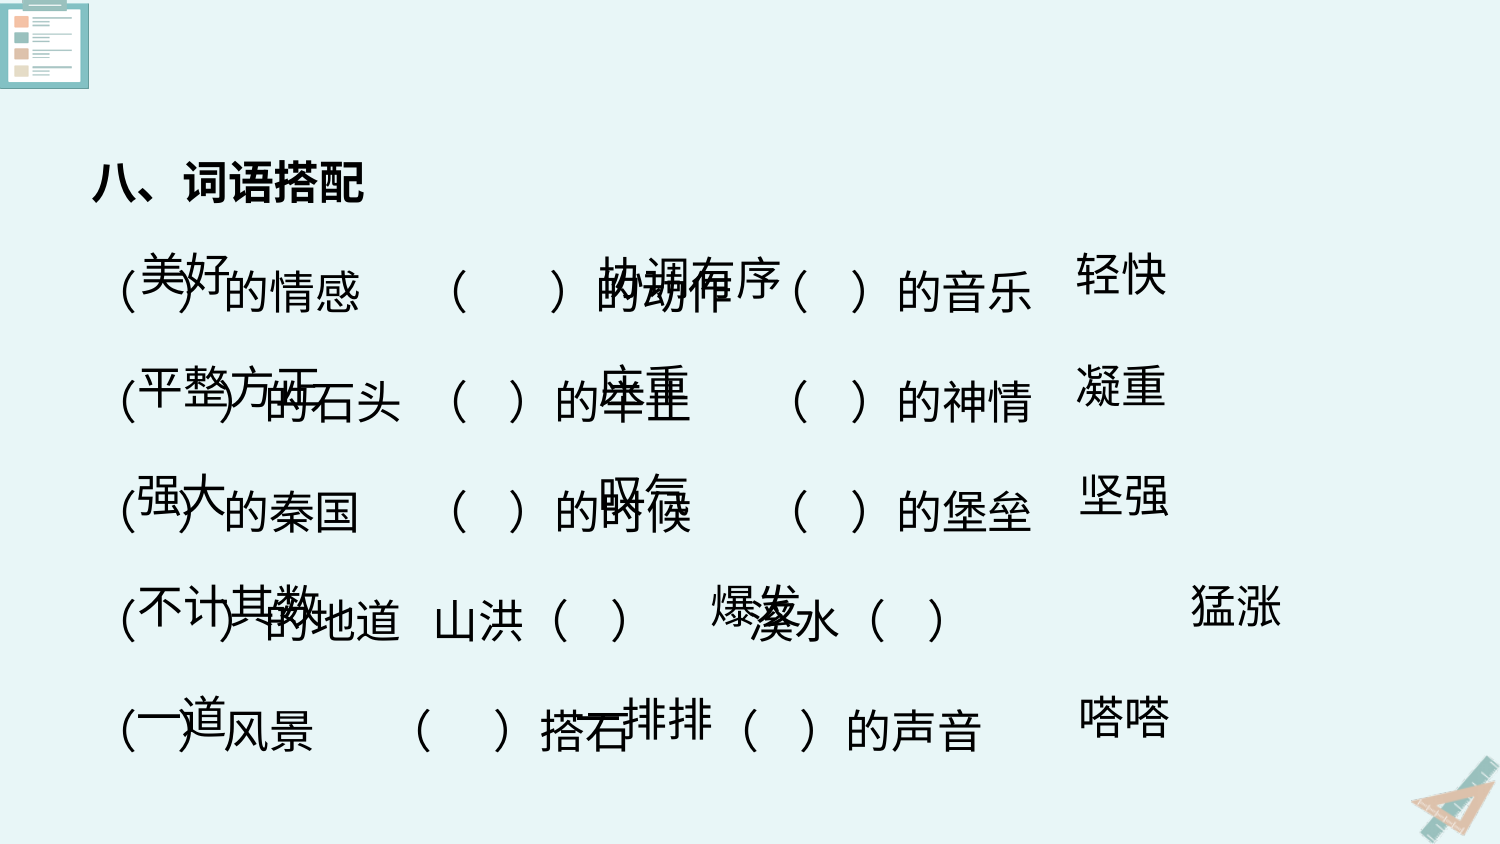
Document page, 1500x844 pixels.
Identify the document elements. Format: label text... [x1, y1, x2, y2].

text_box 强大 [121, 458, 243, 529]
text_box 凝重 [1061, 350, 1183, 420]
text_box 爆发 [695, 570, 817, 641]
text_box 坚强 [1063, 459, 1186, 529]
text_box 轻快 [1061, 238, 1183, 309]
text_box 八、词语搭配 （ ）的情感 （ ）的动作 （ ）的音乐 （ ）的石头 （ ）的举止 （ ）的神情 （ ）的秦国 （ ）的时候 （ ）的堡垒 （ ）的地道 山洪（ ） 溪水（ ） （ ）风景 （ ）搭石 （ ）的声音 [76, 91, 1450, 766]
text_box 平整方正 [123, 351, 336, 421]
picture [0, 0, 89, 89]
text_box 一排排 [561, 683, 728, 754]
text_box 叹气 [584, 458, 706, 529]
text_box 猛涨 [1175, 570, 1297, 641]
text_box 嗒嗒 [1063, 681, 1186, 751]
text_box 不计其数 [123, 570, 336, 641]
text_box 一道 [121, 681, 243, 751]
text_box 协调有序 [584, 242, 797, 313]
picture [1411, 755, 1500, 844]
text_box 美好 [125, 238, 247, 309]
text_box 庄重 [584, 350, 706, 420]
